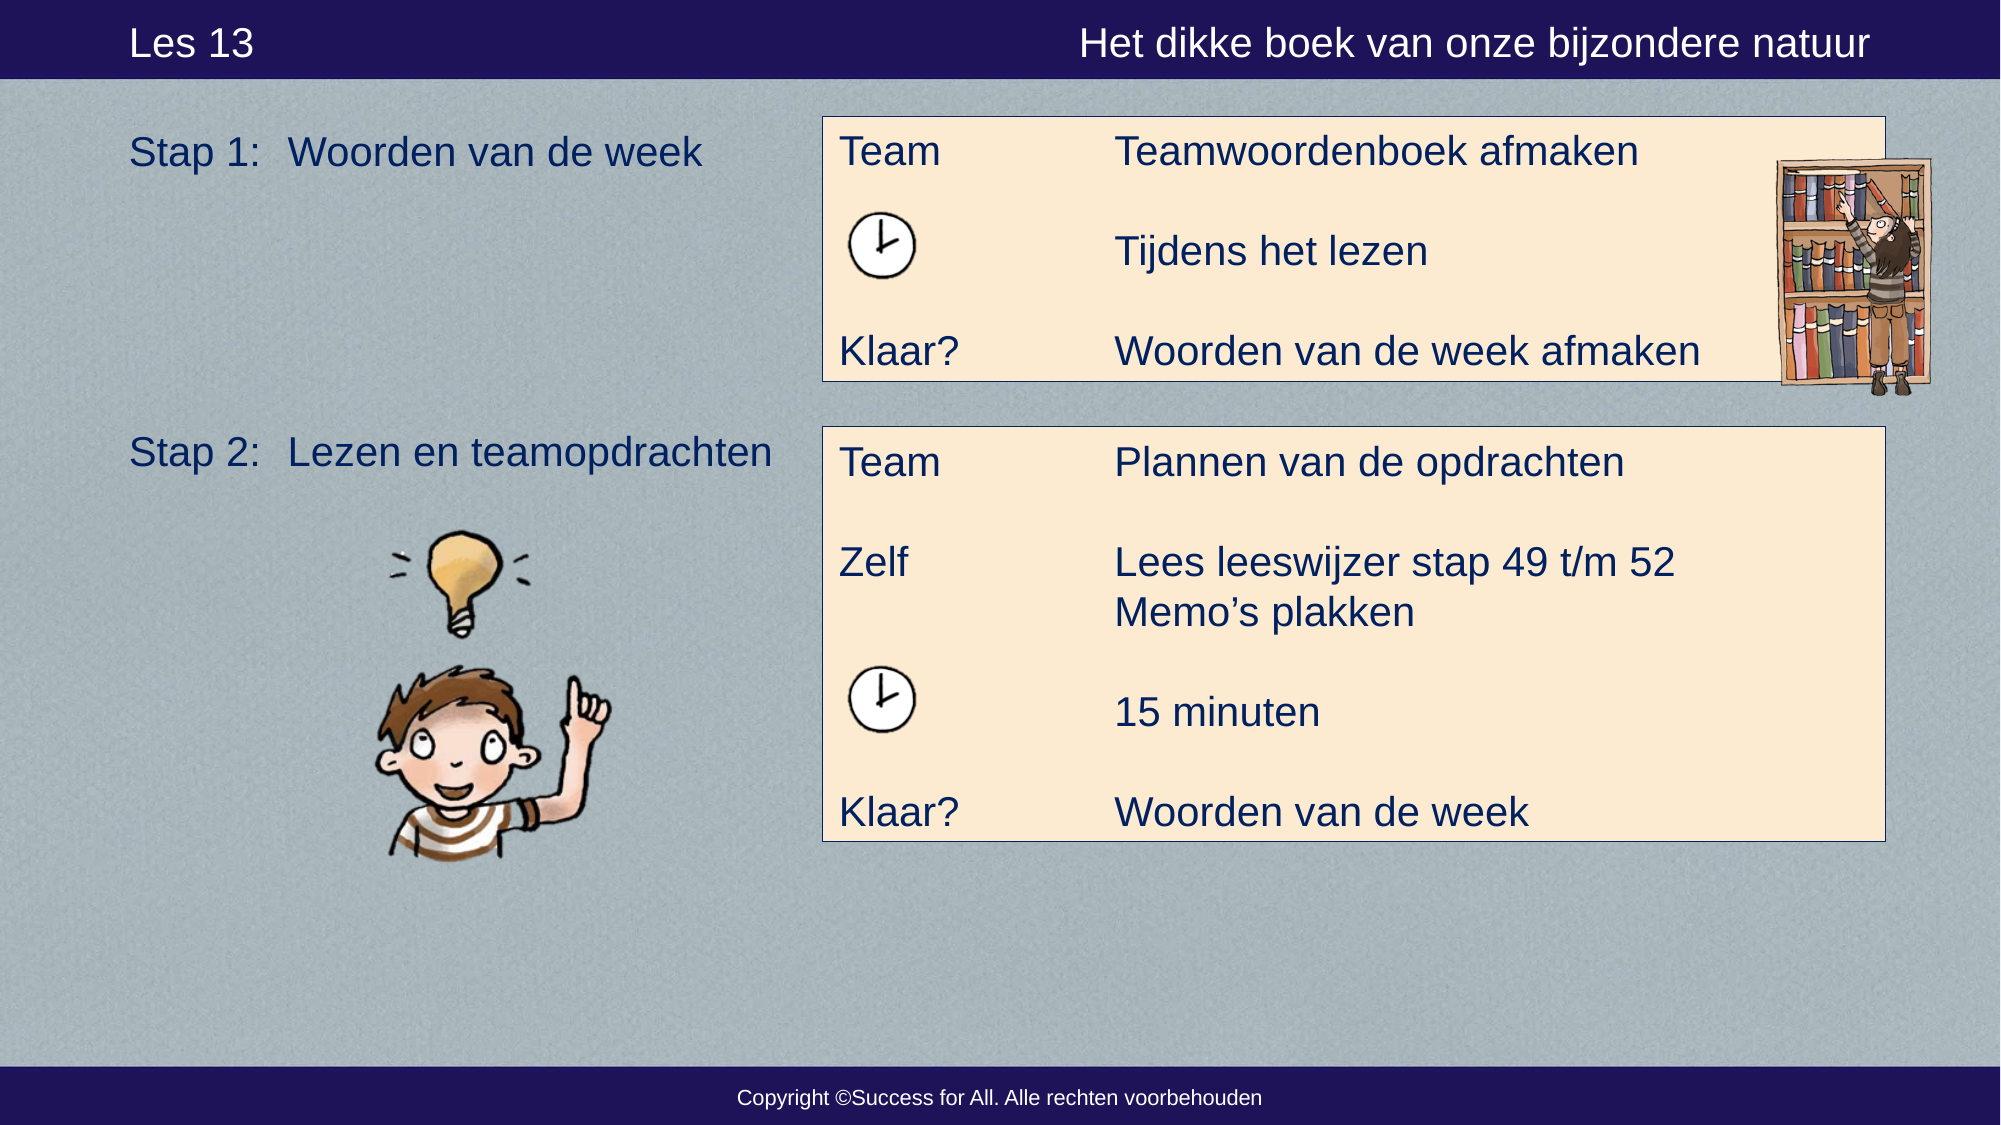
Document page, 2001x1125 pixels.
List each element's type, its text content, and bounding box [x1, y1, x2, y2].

text_box Copyright ©Success for All. Alle rechten voorbehouden [0, 1076, 2000, 1125]
text_box Team Teamwoordenboek afmaken Tijdens het lezen Klaar? Woorden van de week afmaken [822, 116, 1886, 382]
text_box Les 13 [114, 8, 354, 73]
text_box Team Plannen van de opdrachten Zelf Lees leeswijzer stap 49 t/m 52 Memo’s plakken 15 minuten Klaar? Woorden van de week [822, 426, 1886, 842]
text_box Het dikke boek van onze bijzondere natuur [999, 8, 1886, 73]
text_box Stap 1: Woorden van de week Stap 2: Lezen en teamopdrachten [114, 117, 907, 532]
picture [0, 0, 2001, 1125]
